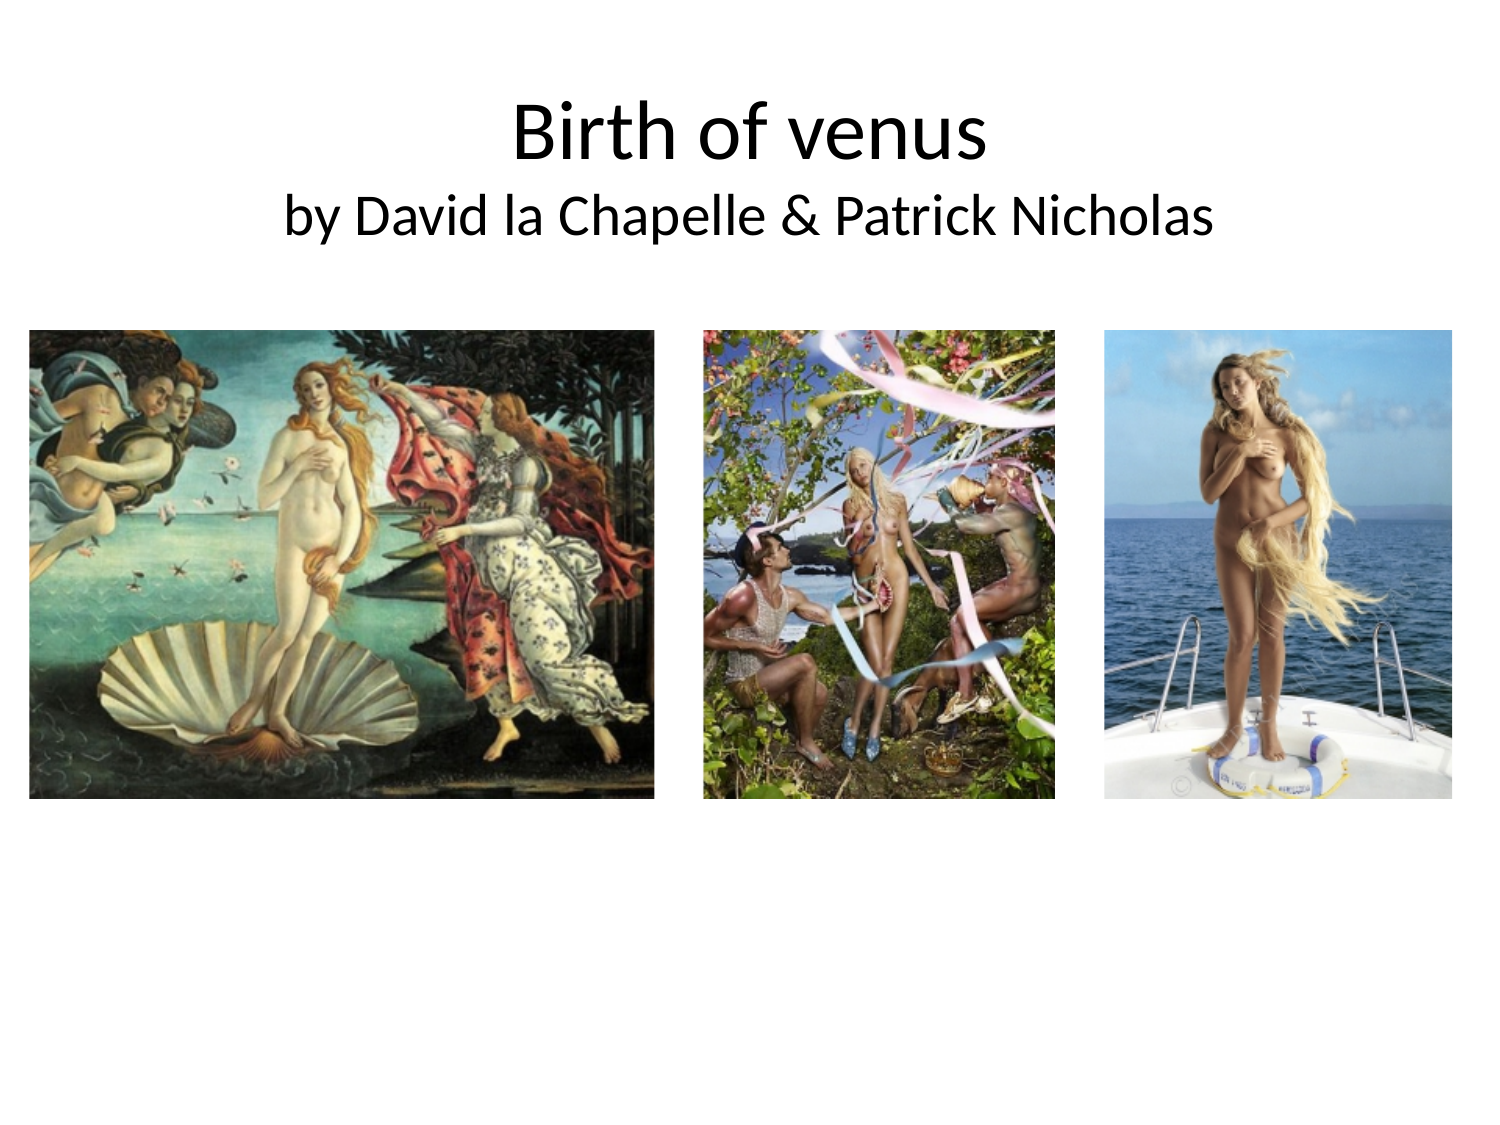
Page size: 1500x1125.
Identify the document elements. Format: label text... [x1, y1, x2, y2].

title Birth of venus by David la Chapelle & Patrick Nicholas [75, 67, 1425, 256]
picture [1104, 329, 1453, 799]
picture [702, 329, 1056, 799]
picture [29, 329, 655, 799]
